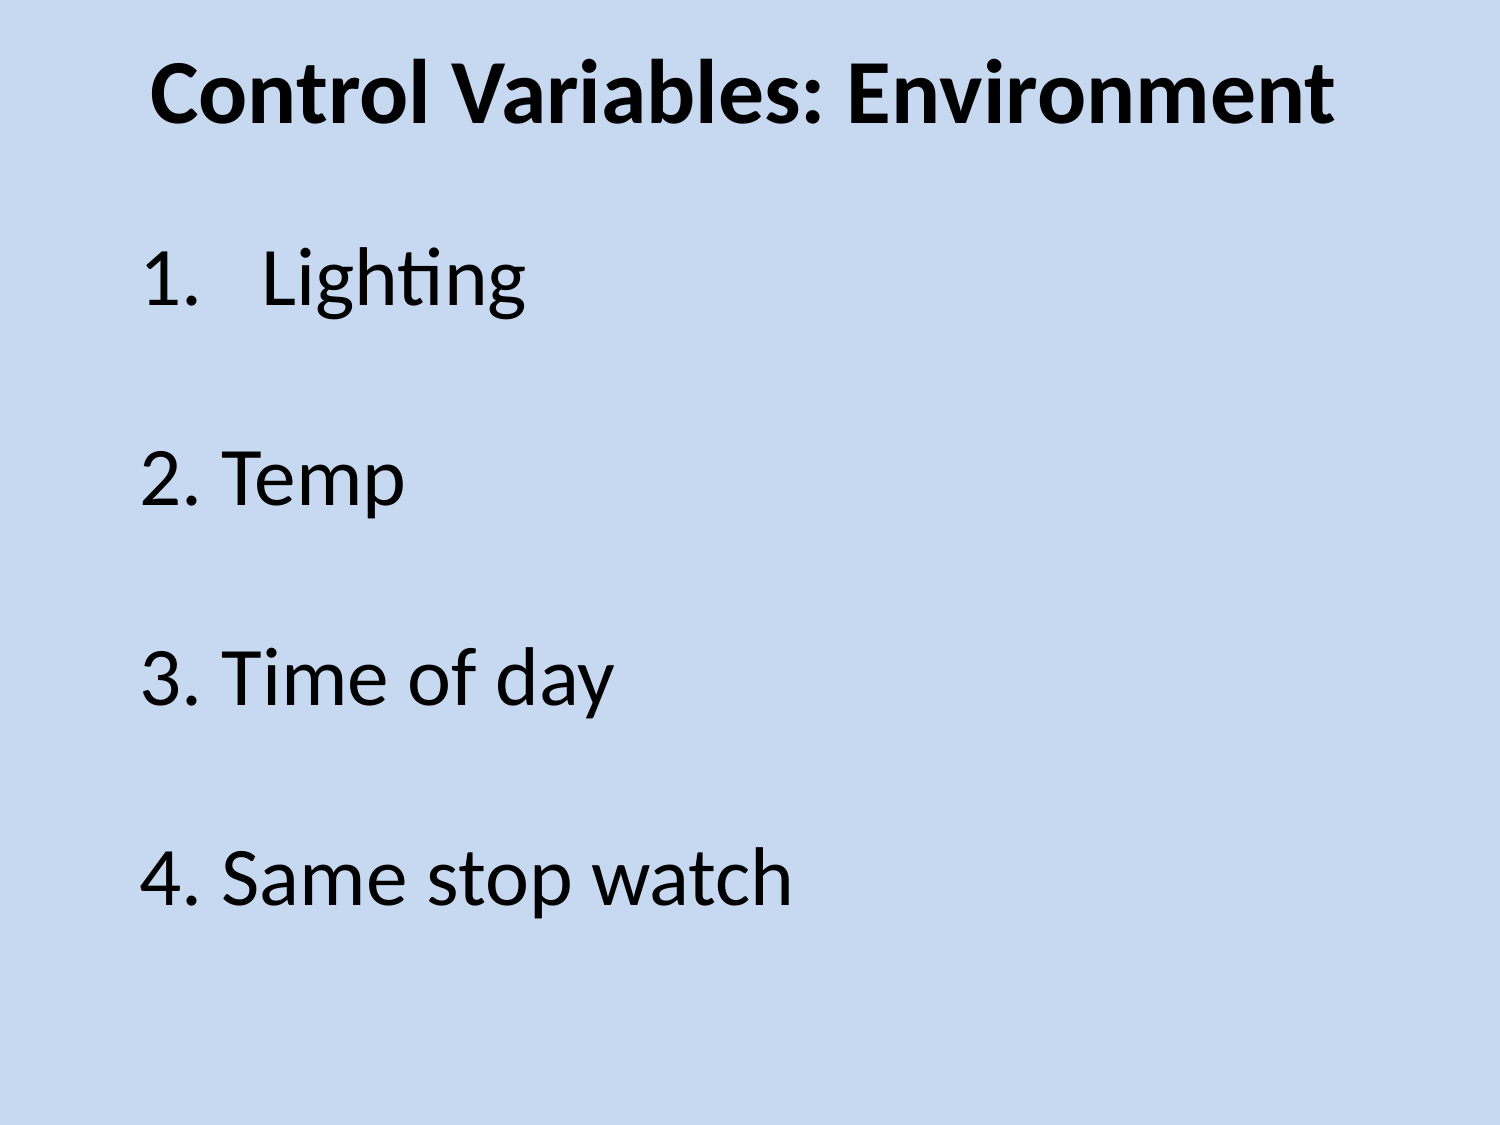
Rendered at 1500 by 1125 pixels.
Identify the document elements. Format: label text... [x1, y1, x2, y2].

text_box Control Variables: Environment Lighting 2. Temp 3. Time of day 4. Same stop watch [125, 24, 1363, 975]
